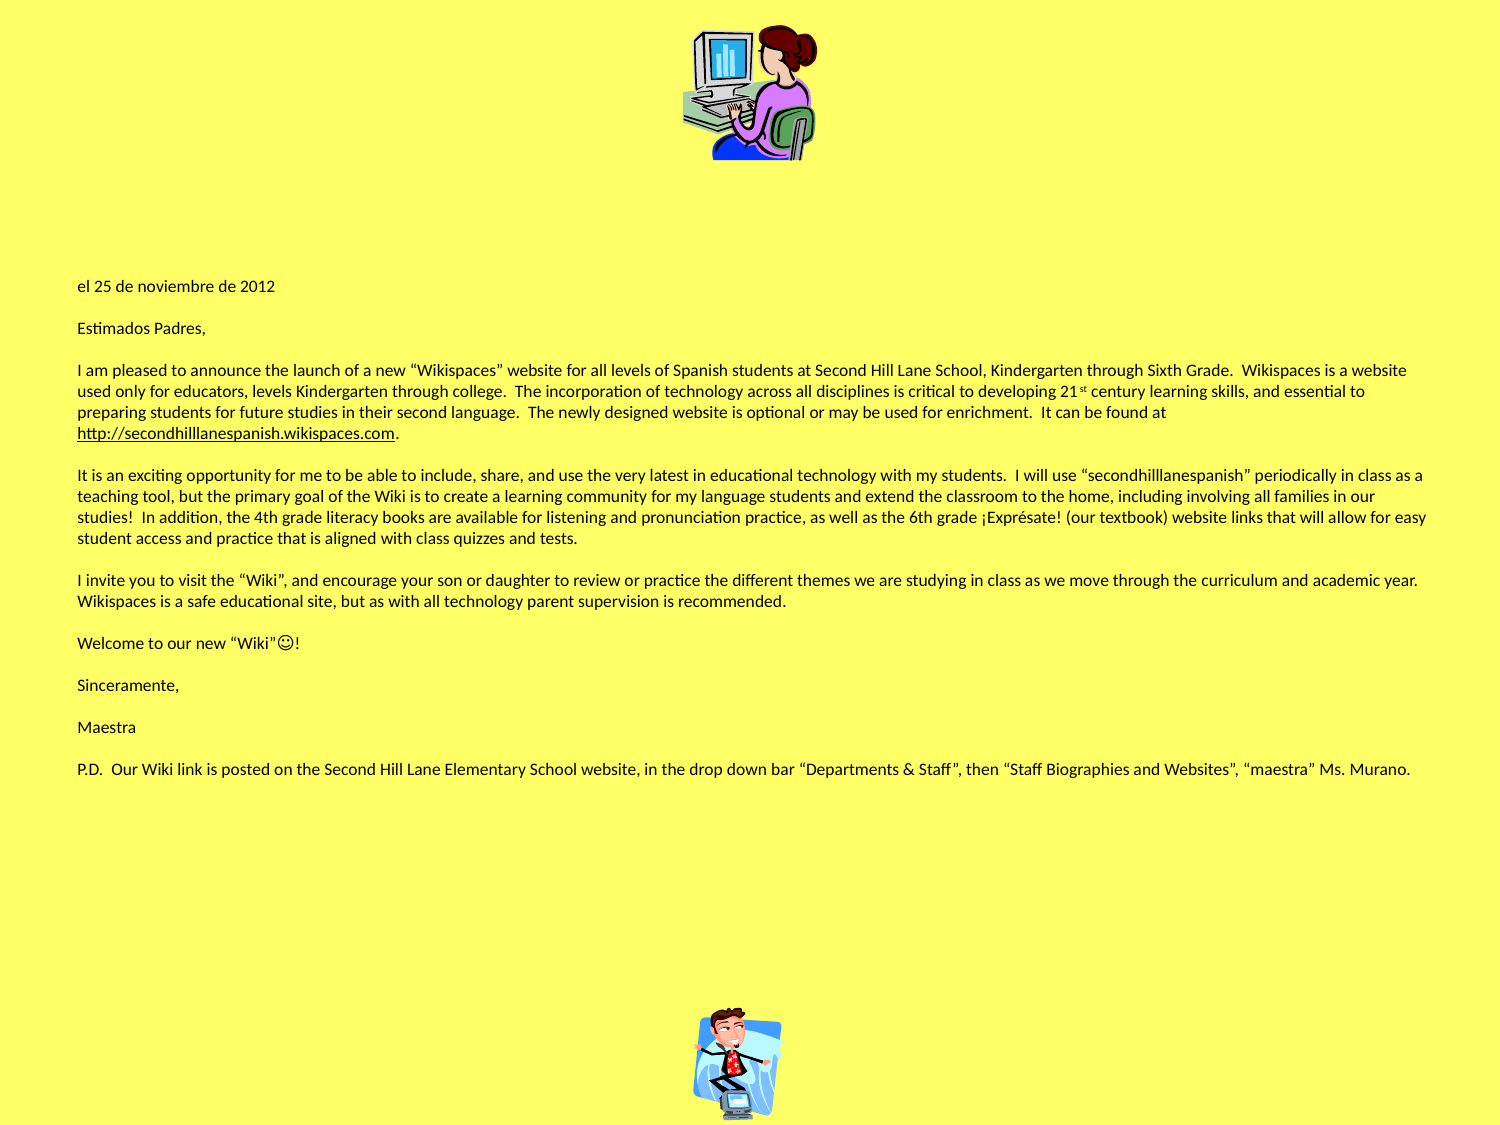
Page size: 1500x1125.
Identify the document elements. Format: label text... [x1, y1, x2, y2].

title el 25 de noviembre de 2012 Estimados Padres, I am pleased to announce the launch of a new “Wikispaces” website for all levels of Spanish students at Second Hill Lane School, Kindergarten through Sixth Grade. Wikispaces is a website used only for educators, levels Kindergarten through college. The incorporation of technology across all disciplines is critical to developing 21st century learning skills, and essential to preparing students for future studies in their second language. The newly designed website is optional or may be used for enrichment. It can be found at http://secondhilllanespanish.wikispaces.com. It is an exciting opportunity for me to be able to include, share, and use the very latest in educational technology with my students. I will use “secondhilllanespanish” periodically in class as a teaching tool, but the primary goal of the Wiki is to create a learning community for my language students and extend the classroom to the home, including involving all families in our studies! In addition, the 4th grade literacy books are available for listening and pronunciation practice, as well as the 6th grade ¡Exprésate! (our textbook) website links that will allow for easy student access and practice that is aligned with class quizzes and tests. I invite you to visit the “Wiki”, and encourage your son or daughter to review or practice the different themes we are studying in class as we move through the curriculum and academic year. Wikispaces is a safe educational site, but as with all technology parent supervision is recommended. Welcome to our new “Wiki”☺! Sinceramente, Maestra P.D. Our Wiki link is posted on the Second Hill Lane Elementary School website, in the drop down bar “Departments & Staff”, then “Staff Biographies and Websites”, “maestra” Ms. Murano. [62, 262, 1450, 813]
picture [682, 24, 818, 162]
picture [691, 1007, 787, 1121]
